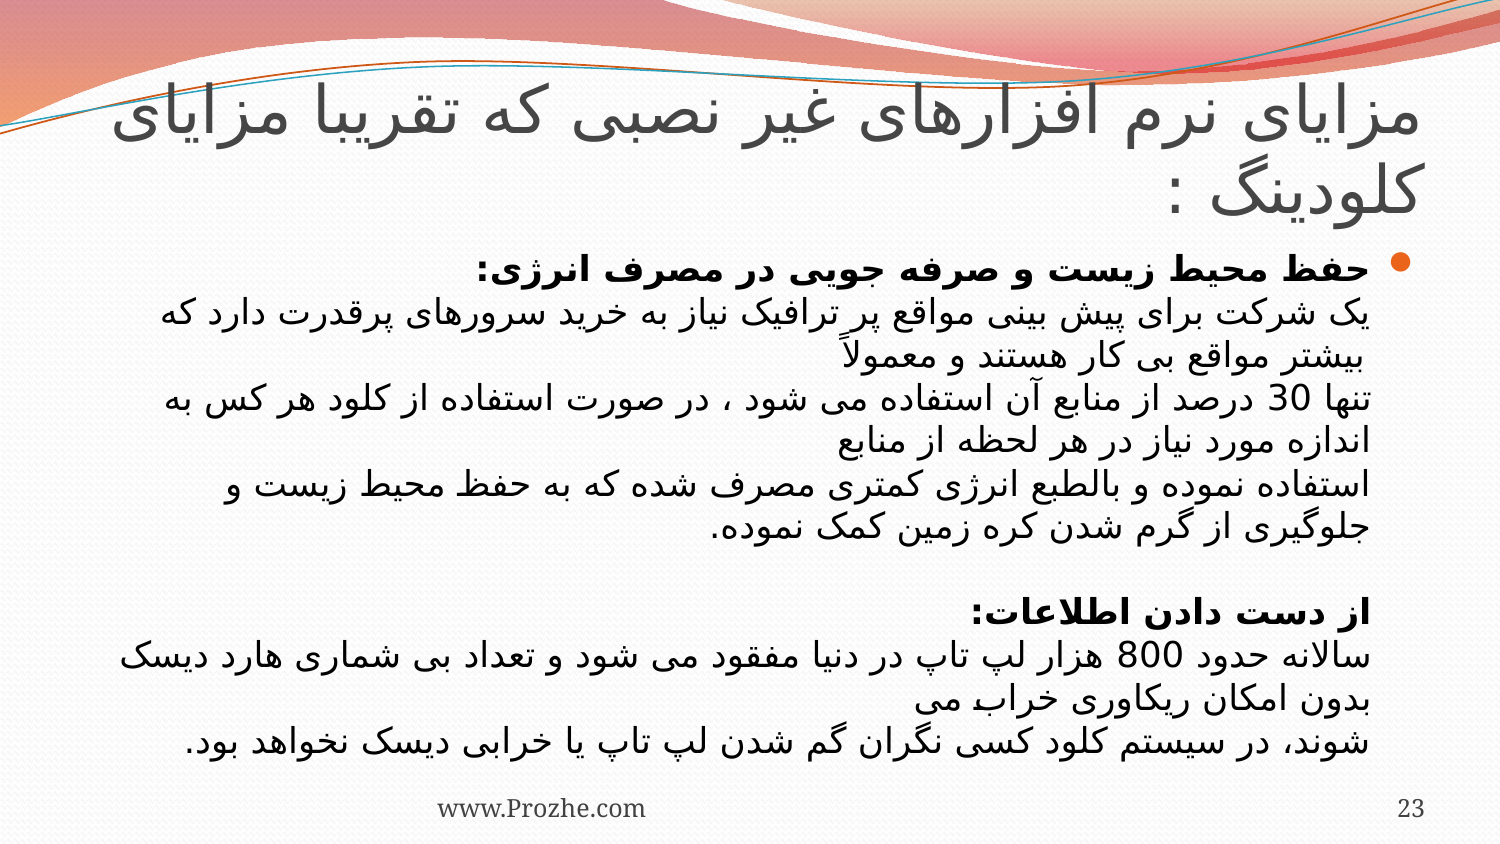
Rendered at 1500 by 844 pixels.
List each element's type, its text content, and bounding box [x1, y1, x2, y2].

title مزايای نرم افزارهای غير نصبی که تقريبا مزايای کلودينگ : [75, 86, 1425, 228]
footer www.Prozhe.com [437, 782, 988, 827]
list حفظ محیط زیست و صرفه جویی در مصرف انرژی: یک شرکت برای پیش بینی مواقع پر ترافیک نیاز به خرید سرورهای پرقدرت دارد که بیشتر مواقع بی کار هستند و معمولاً تنها 30 درصد از منابع آن استفاده می شود ، در صورت استفاده از کلود هر کس به اندازه مورد نیاز در هر لحظه از منابع استفاده نموده و بالطبع انرژی کمتری مصرف شده که به حفظ محیط زیست و جلوگیری از گرم شدن کره زمین کمک نموده. از دست دادن اطلاعات: سالانه حدود 800 هزار لپ تاپ در دنیا مفقود می شود و تعداد بی شماری هارد دیسک بدون امکان ریکاوری خراب می شوند، در سیستم کلود کسی نگران گم شدن لپ تاپ یا خرابی دیسک نخواهد بود. [75, 238, 1425, 779]
slide_number 23 [1299, 782, 1425, 827]
